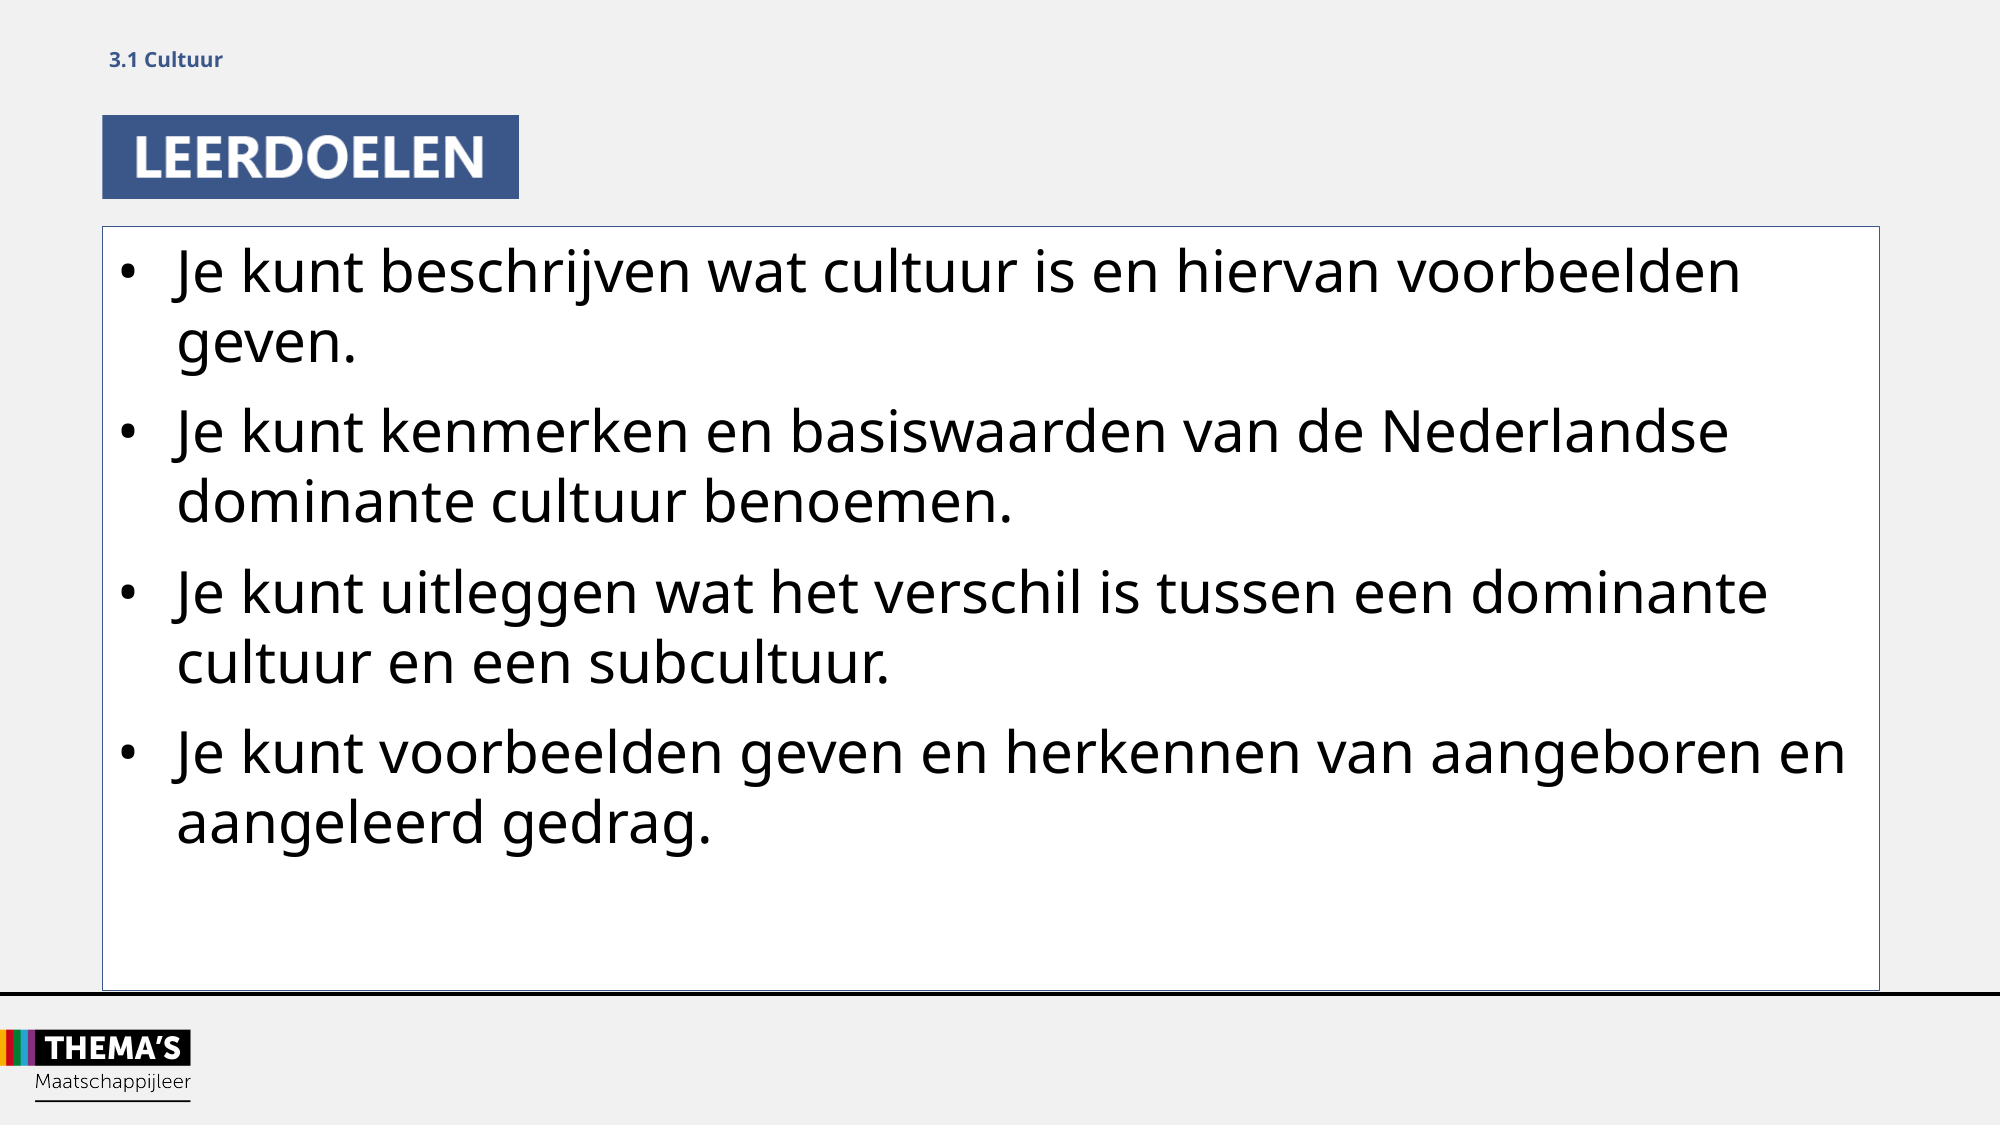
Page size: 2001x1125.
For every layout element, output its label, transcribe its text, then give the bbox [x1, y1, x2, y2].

list • Je kunt beschrijven wat cultuur is en hiervan voorbeelden geven. • Je kunt kenmerken en basiswaarden van de Nederlandse dominante cultuur benoemen. • Je kunt uitleggen wat het verschil is tussen een dominante cultuur en een subcultuur. • Je kunt voorbeelden geven en herkennen van aangeboren en aangeleerd gedrag. [102, 226, 1880, 991]
list 3.1 Cultuur [94, 33, 941, 88]
picture [0, 993, 203, 1125]
